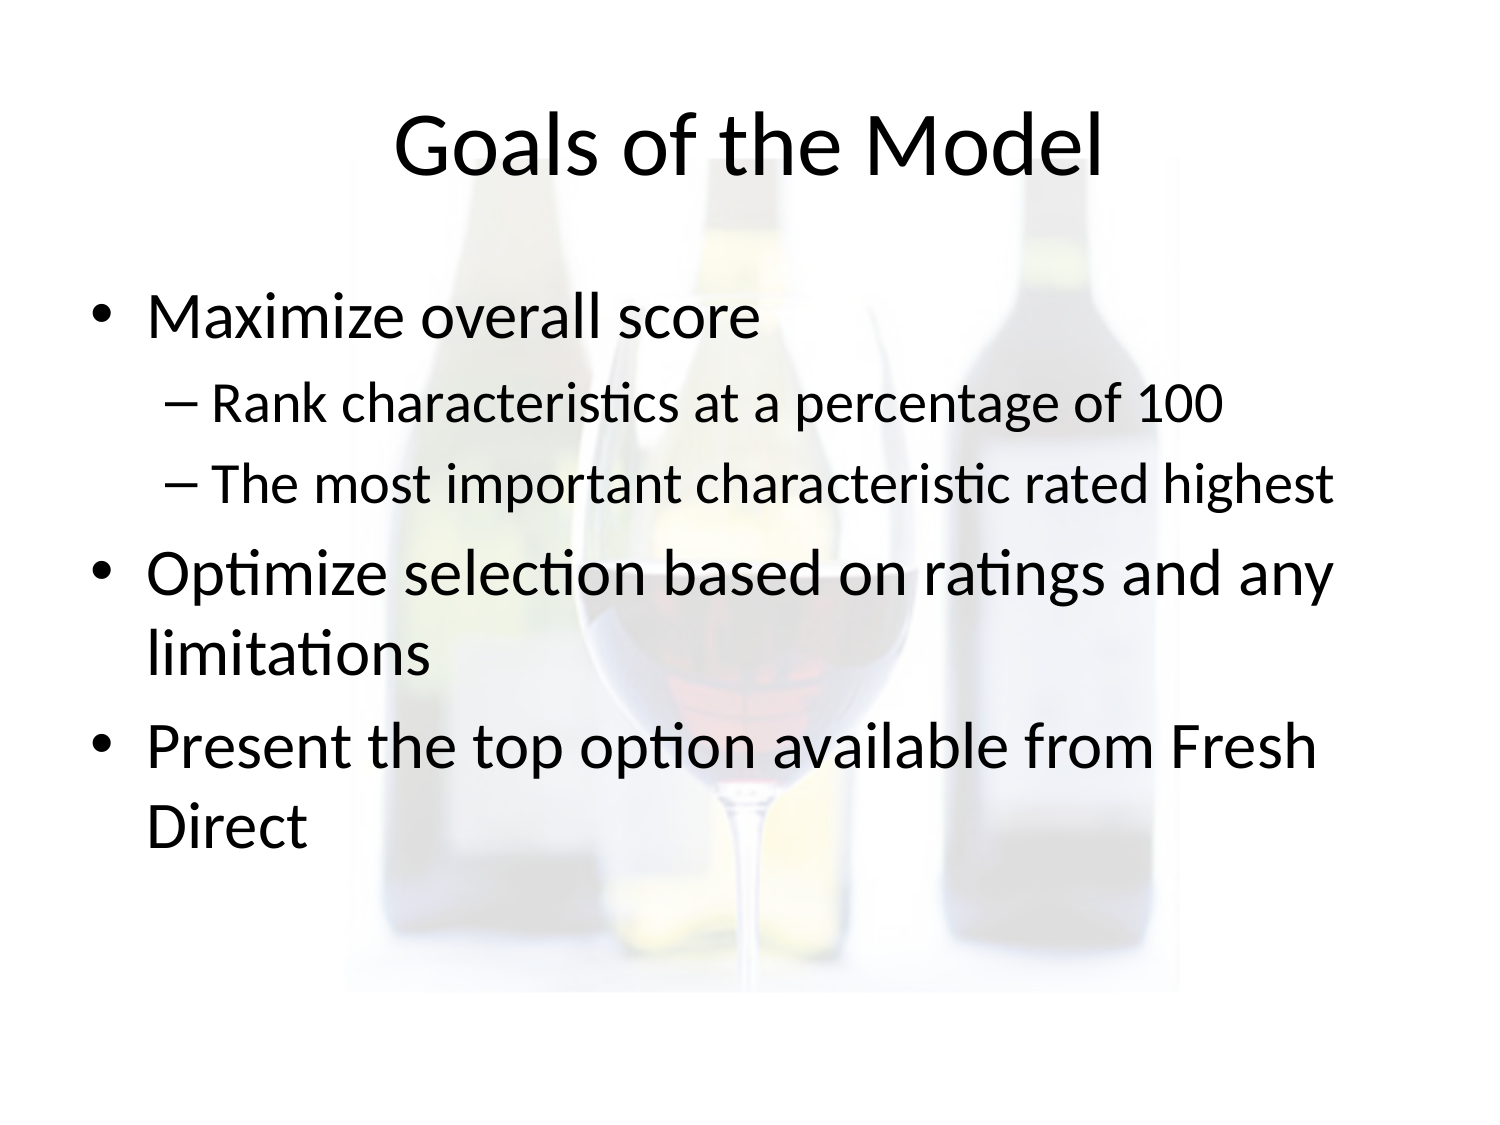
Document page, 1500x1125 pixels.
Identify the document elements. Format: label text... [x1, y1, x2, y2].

title Goals of the Model [75, 45, 1425, 233]
list Maximize overall score Rank characteristics at a percentage of 100 The most important characteristic rated highest Optimize selection based on ratings and any limitations Present the top option available from Fresh Direct [75, 264, 1425, 1008]
